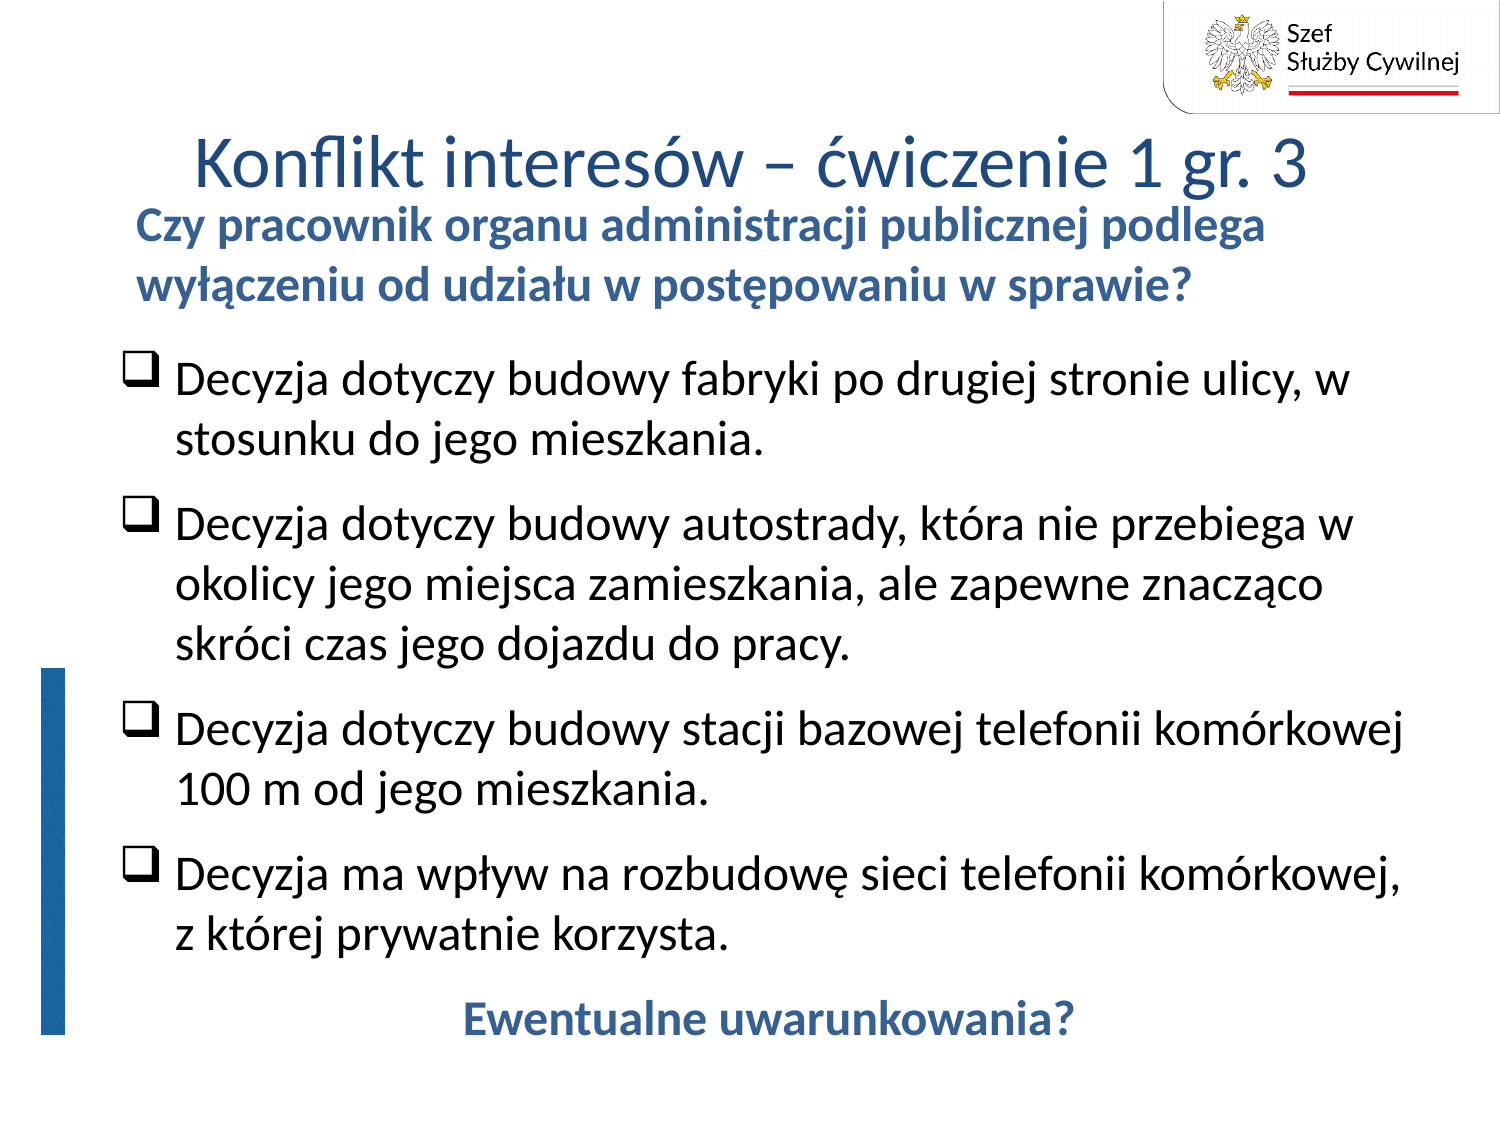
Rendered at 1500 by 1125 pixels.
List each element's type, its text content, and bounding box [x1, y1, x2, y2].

text_box Czy pracownik organu administracji publicznej podlega wyłączeniu od udziału w postępowaniu w sprawie? [121, 184, 1386, 320]
picture [1163, 0, 1500, 114]
text_box Decyzja dotyczy budowy fabryki po drugiej stronie ulicy, w stosunku do jego mieszkania. Decyzja dotyczy budowy autostrady, która nie przebiega w okolicy jego miejsca zamieszkania, ale zapewne znacząco skróci czas jego dojazdu do pracy. Decyzja dotyczy budowy stacji bazowej telefonii komórkowej 100 m od jego mieszkania. Decyzja ma wpływ na rozbudowę sieci telefonii komórkowej, z której prywatnie korzysta. Ewentualne uwarunkowania? [104, 338, 1436, 1053]
picture [41, 668, 65, 1035]
title Konflikt interesów – ćwiczenie 1 gr. 3 [102, 104, 1402, 230]
